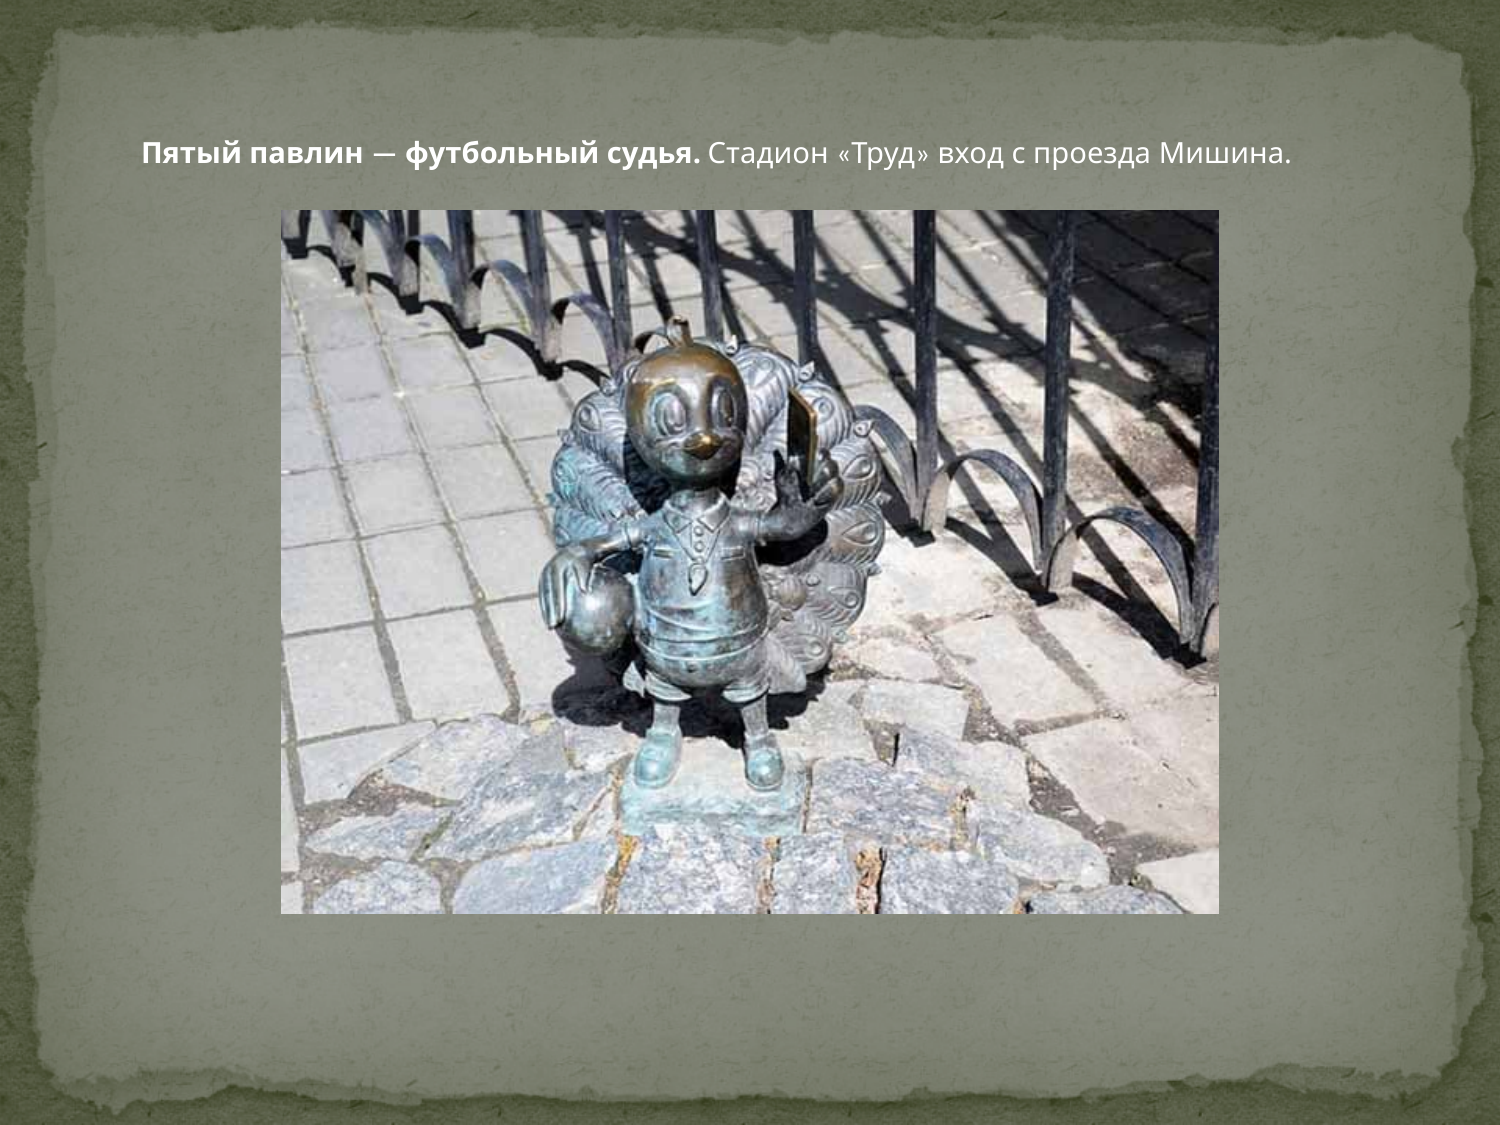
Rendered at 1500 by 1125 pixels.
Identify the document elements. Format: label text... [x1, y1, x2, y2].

text_box Пятый павлин — футбольный судья. Стадион «Труд» вход с проезда Мишина. [88, 126, 1436, 177]
picture [281, 210, 1219, 914]
